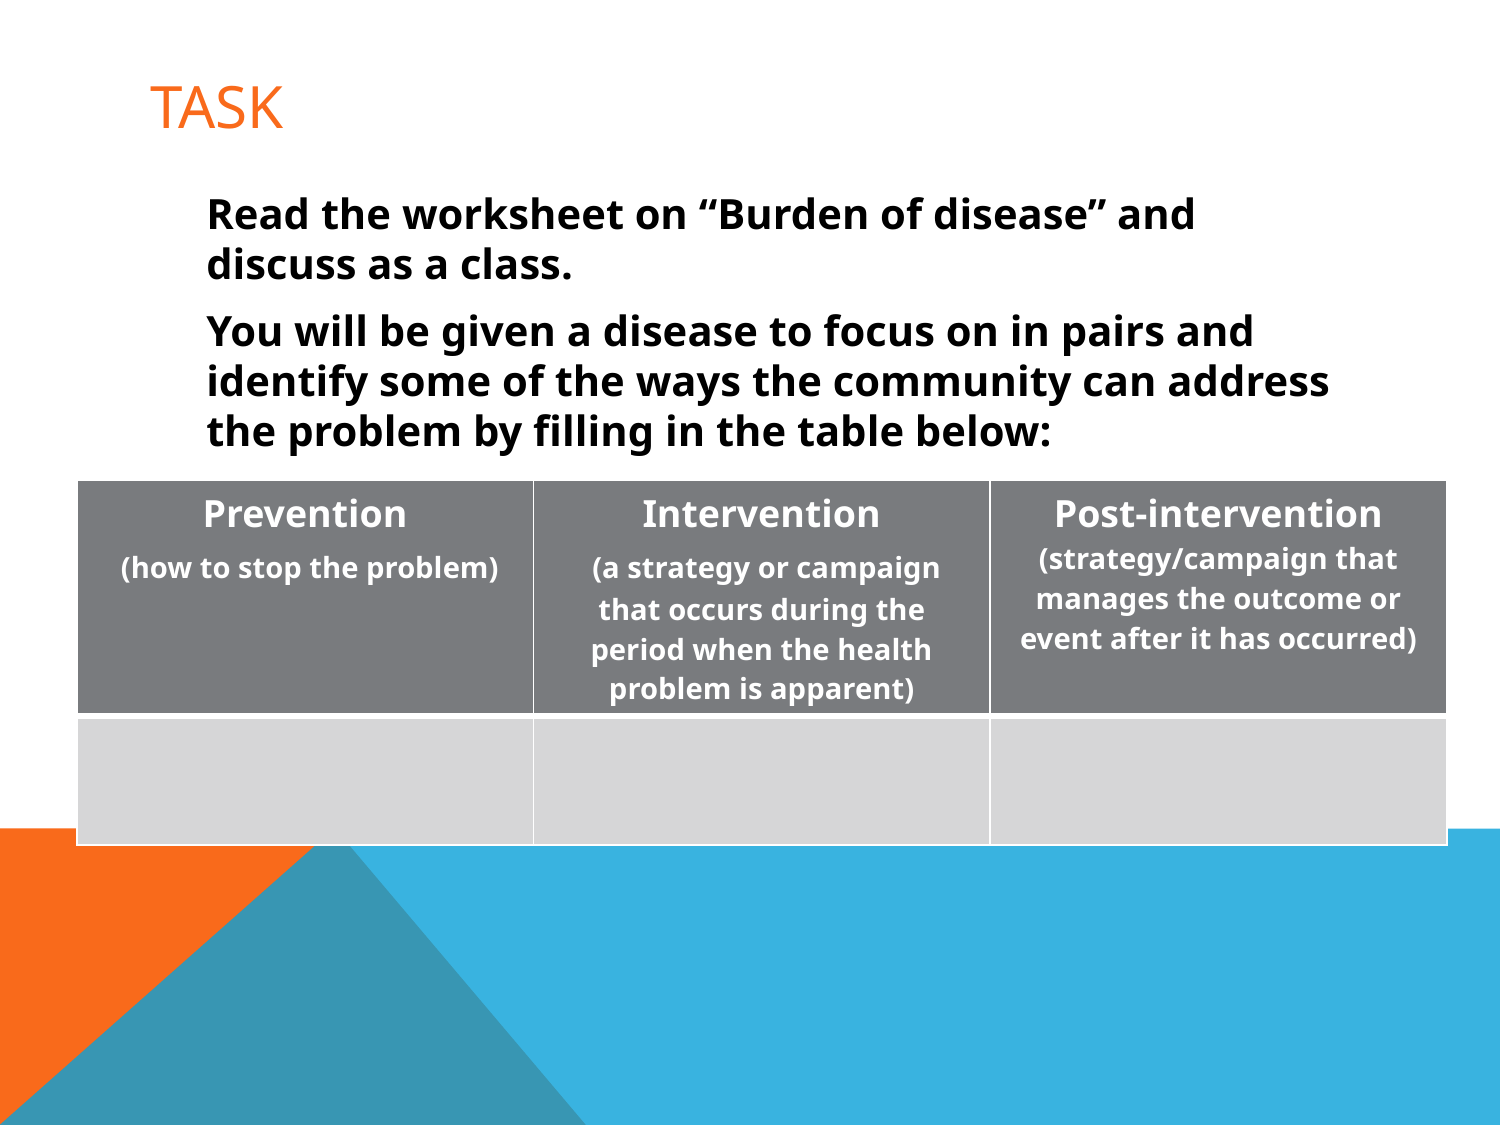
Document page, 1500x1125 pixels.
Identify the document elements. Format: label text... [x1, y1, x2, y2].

table_header Post-intervention (strategy/campaign that manages the outcome or event after it has occurred) [991, 481, 1446, 713]
list Read the worksheet on “Burden of disease” and discuss as a class. You will be given a disease to focus on in pairs and identify some of the ways the community can address the problem by filling in the table below: [135, 180, 1369, 479]
table_cell [534, 719, 989, 844]
table_cell [78, 719, 533, 844]
table_header Prevention (how to stop the problem) [78, 481, 533, 713]
table_cell [991, 719, 1446, 844]
table_header Intervention (a strategy or campaign that occurs during the period when the health problem is apparent) [534, 481, 989, 713]
title task [135, 60, 1369, 150]
